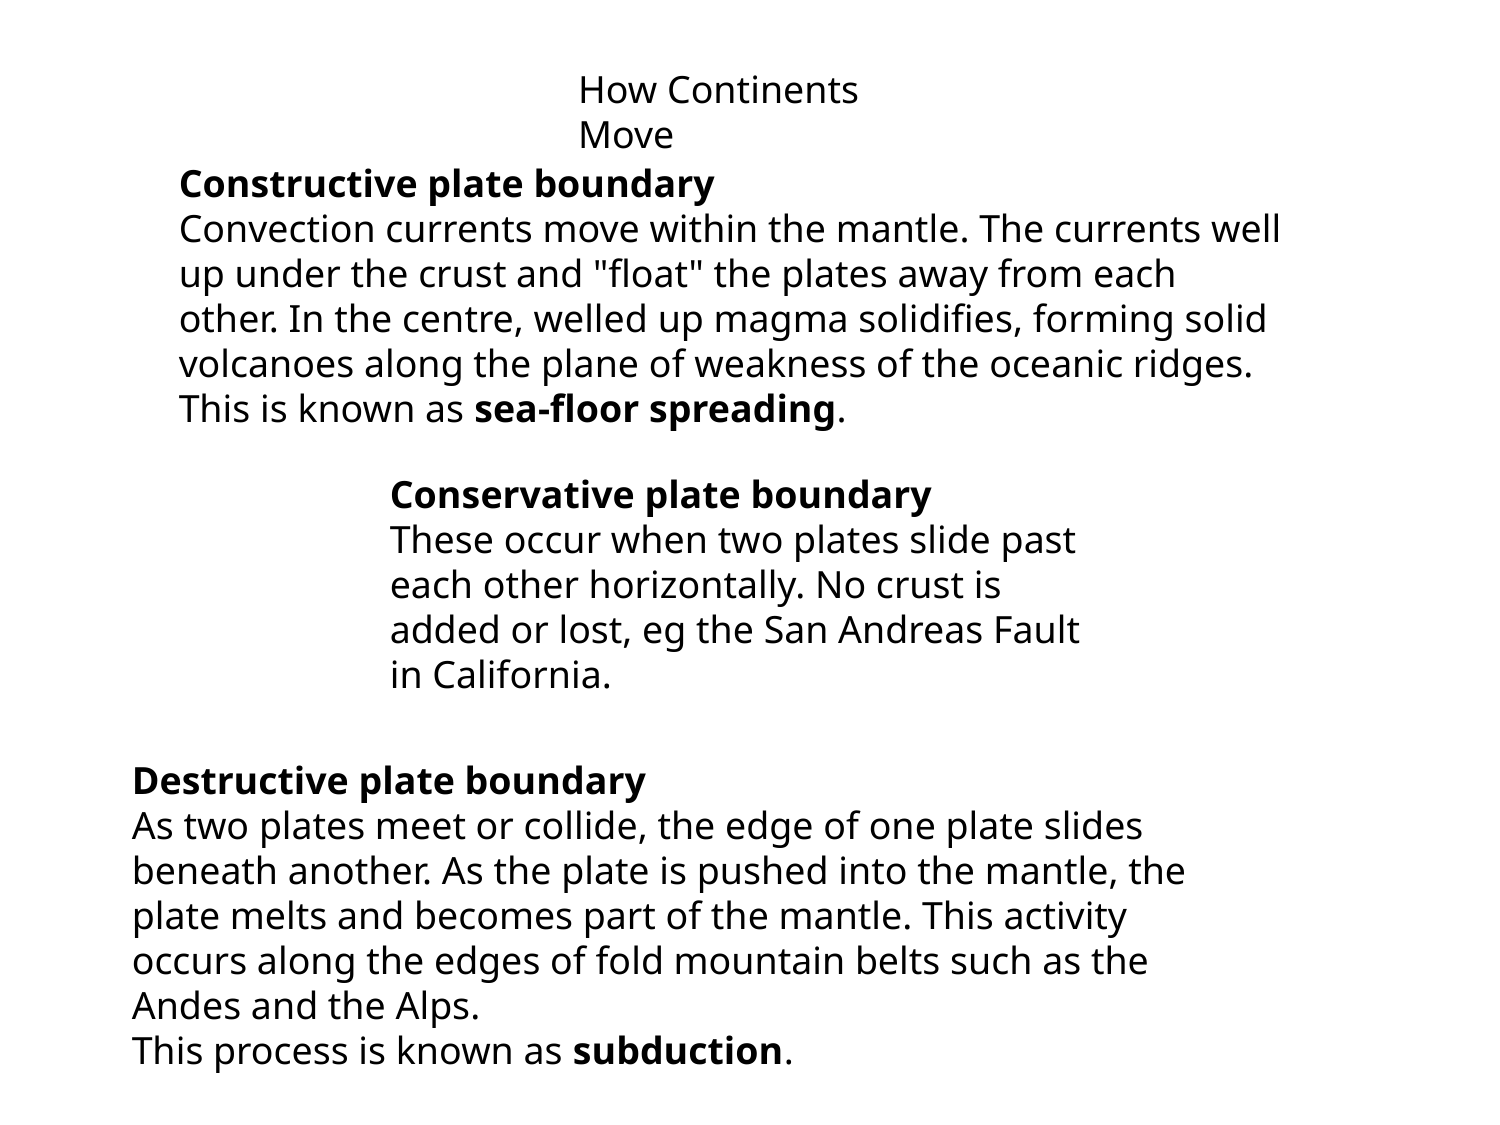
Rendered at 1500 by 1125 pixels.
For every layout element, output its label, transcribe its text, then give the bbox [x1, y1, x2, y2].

text_box Conservative plate boundary These occur when two plates slide past each other horizontally. No crust is added or lost, eg the San Andreas Fault in California. [374, 463, 1125, 704]
text_box How Continents Move [563, 58, 937, 152]
text_box Constructive plate boundary Convection currents move within the mantle. The currents well up under the crust and "float" the plates away from each other. In the centre, welled up magma solidifies, forming solid volcanoes along the plane of weakness of the oceanic ridges. This is known as sea-floor spreading. [163, 152, 1301, 438]
text_box Destructive plate boundary As two plates meet or collide, the edge of one plate slides beneath another. As the plate is pushed into the mantle, the plate melts and becomes part of the mantle. This activity occurs along the edges of fold mountain belts such as the Andes and the Alps. This process is known as subduction. [117, 749, 1243, 1080]
